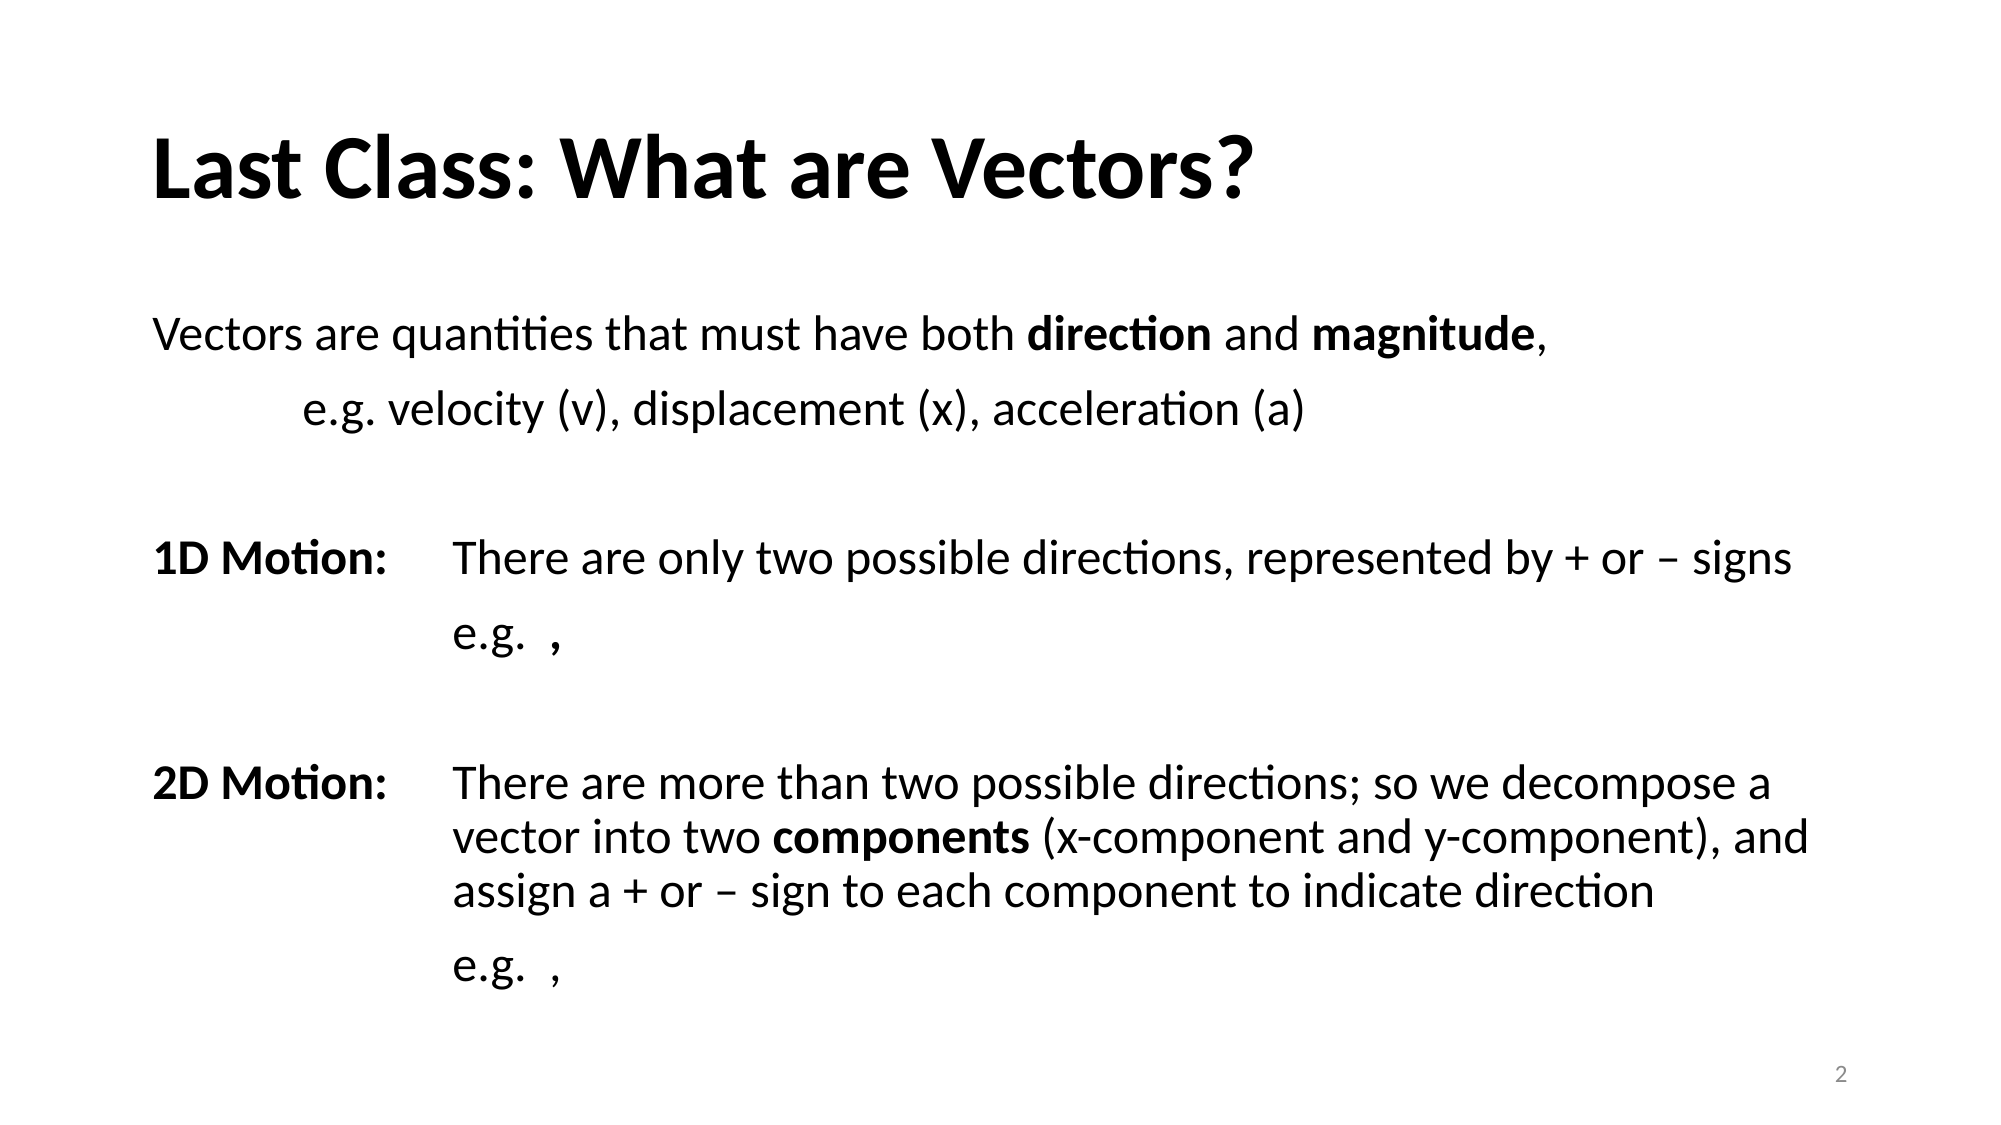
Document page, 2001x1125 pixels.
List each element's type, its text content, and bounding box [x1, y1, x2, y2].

title Last Class: What are Vectors? [137, 59, 1863, 278]
slide_number 2 [1412, 1042, 1863, 1103]
